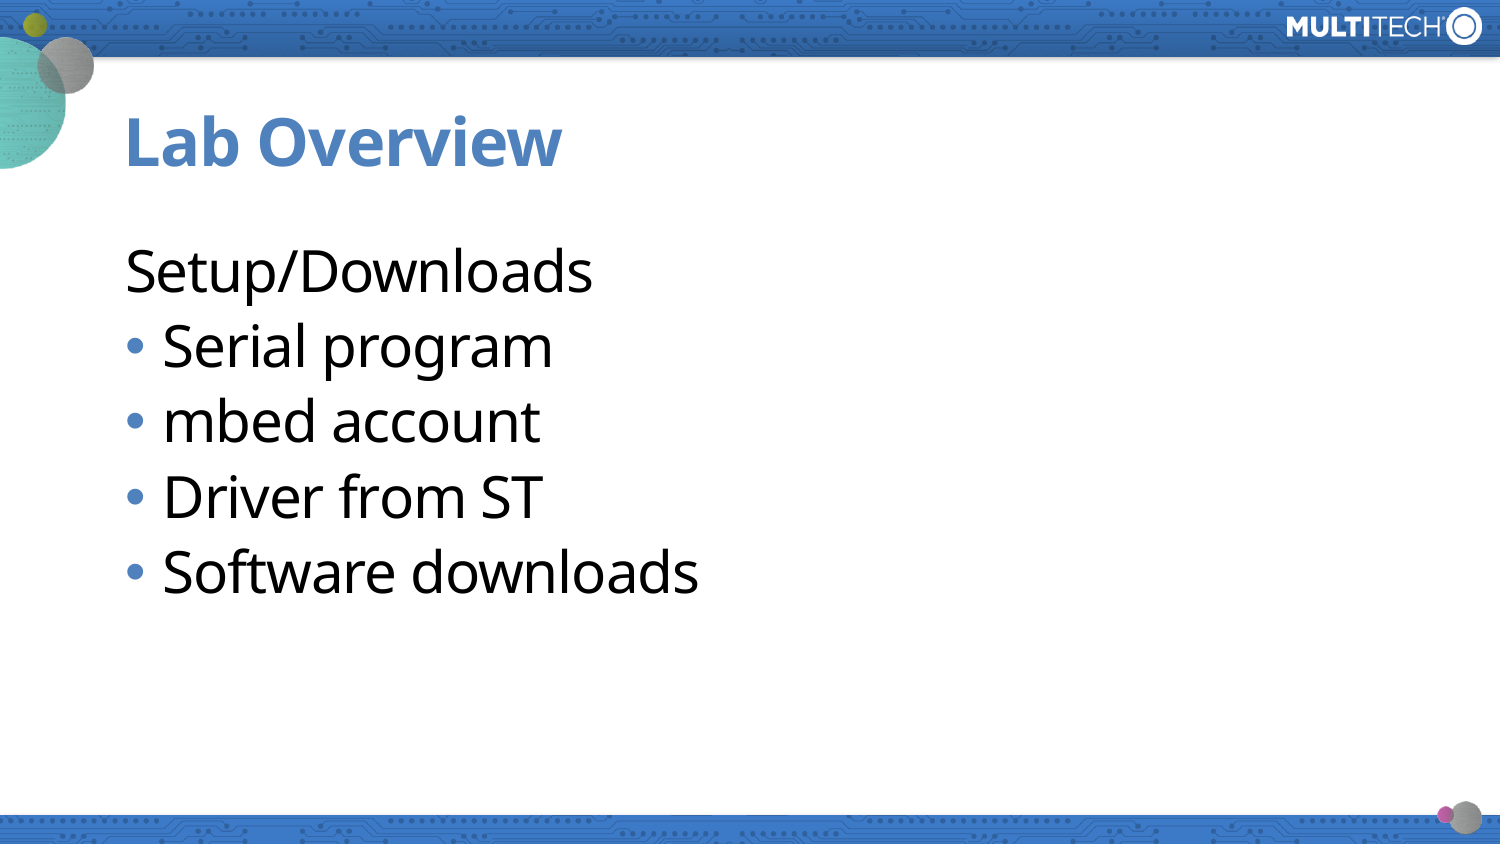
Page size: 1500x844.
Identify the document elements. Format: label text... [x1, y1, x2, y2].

picture [0, 0, 1500, 169]
picture [0, 801, 1500, 844]
title Lab Overview [87, 71, 1475, 213]
list Setup/Downloads Serial program mbed account Driver from ST Software downloads [87, 234, 1475, 797]
